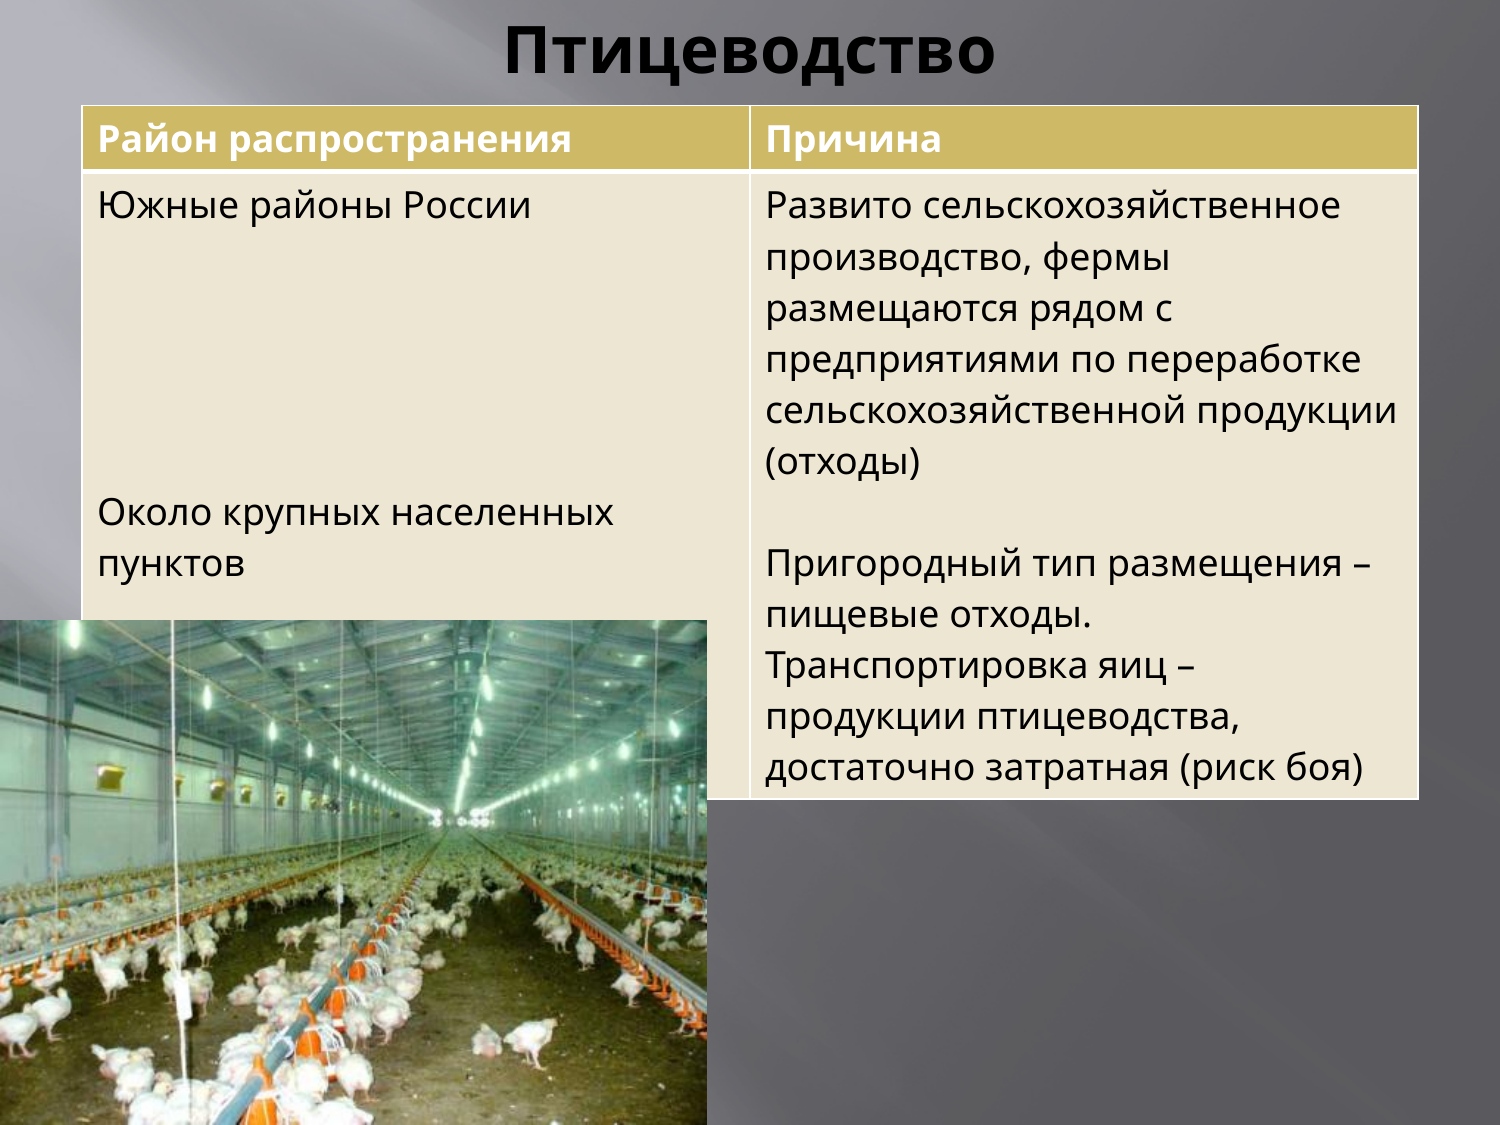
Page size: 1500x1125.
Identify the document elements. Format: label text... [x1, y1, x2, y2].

table_header Причина [751, 106, 1417, 169]
picture [0, 619, 707, 1125]
table_cell Развито сельскохозяйственное производство, фермы размещаются рядом с предприятиями по переработке сельскохозяйственной продукции (отходы) Пригородный тип размещения – пищевые отходы. Транспортировка яиц – продукции птицеводства, достаточно затратная (риск боя) [751, 174, 1417, 798]
title Птицеводство [75, 0, 1425, 94]
table_cell Южные районы России Около крупных населенных пунктов [83, 174, 749, 661]
table_header Район распространения [83, 106, 749, 169]
